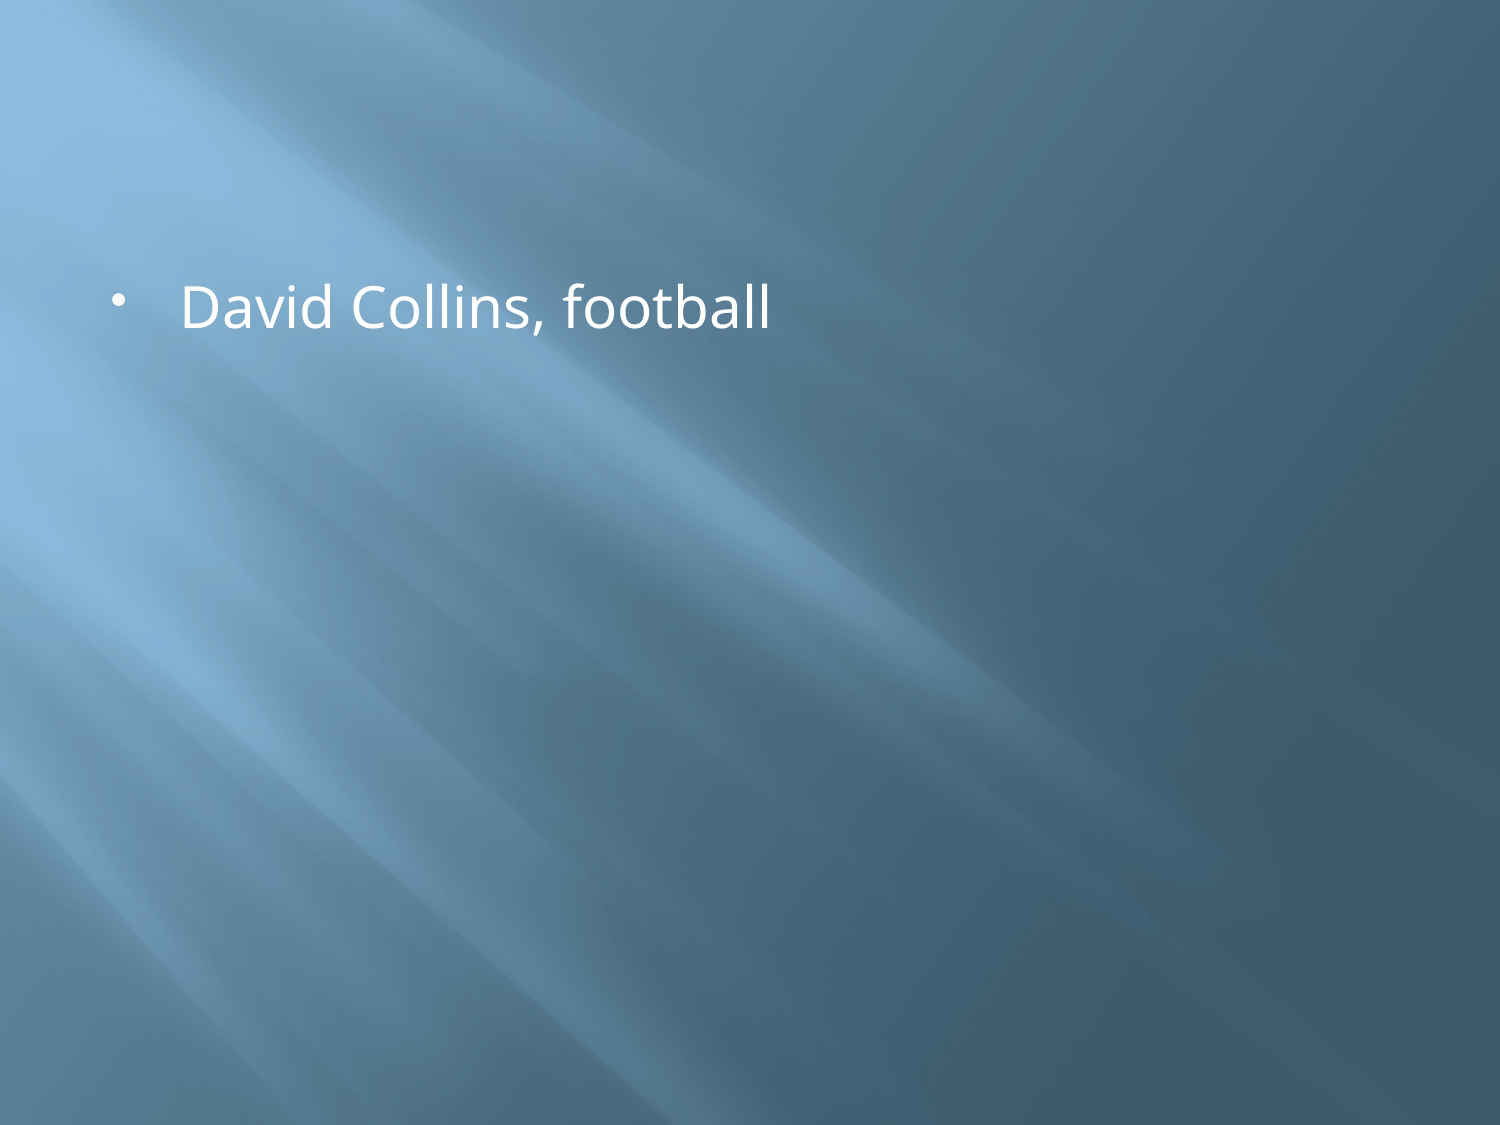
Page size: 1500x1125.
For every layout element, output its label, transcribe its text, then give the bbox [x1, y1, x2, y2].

list David Collins, football [75, 262, 1425, 1035]
